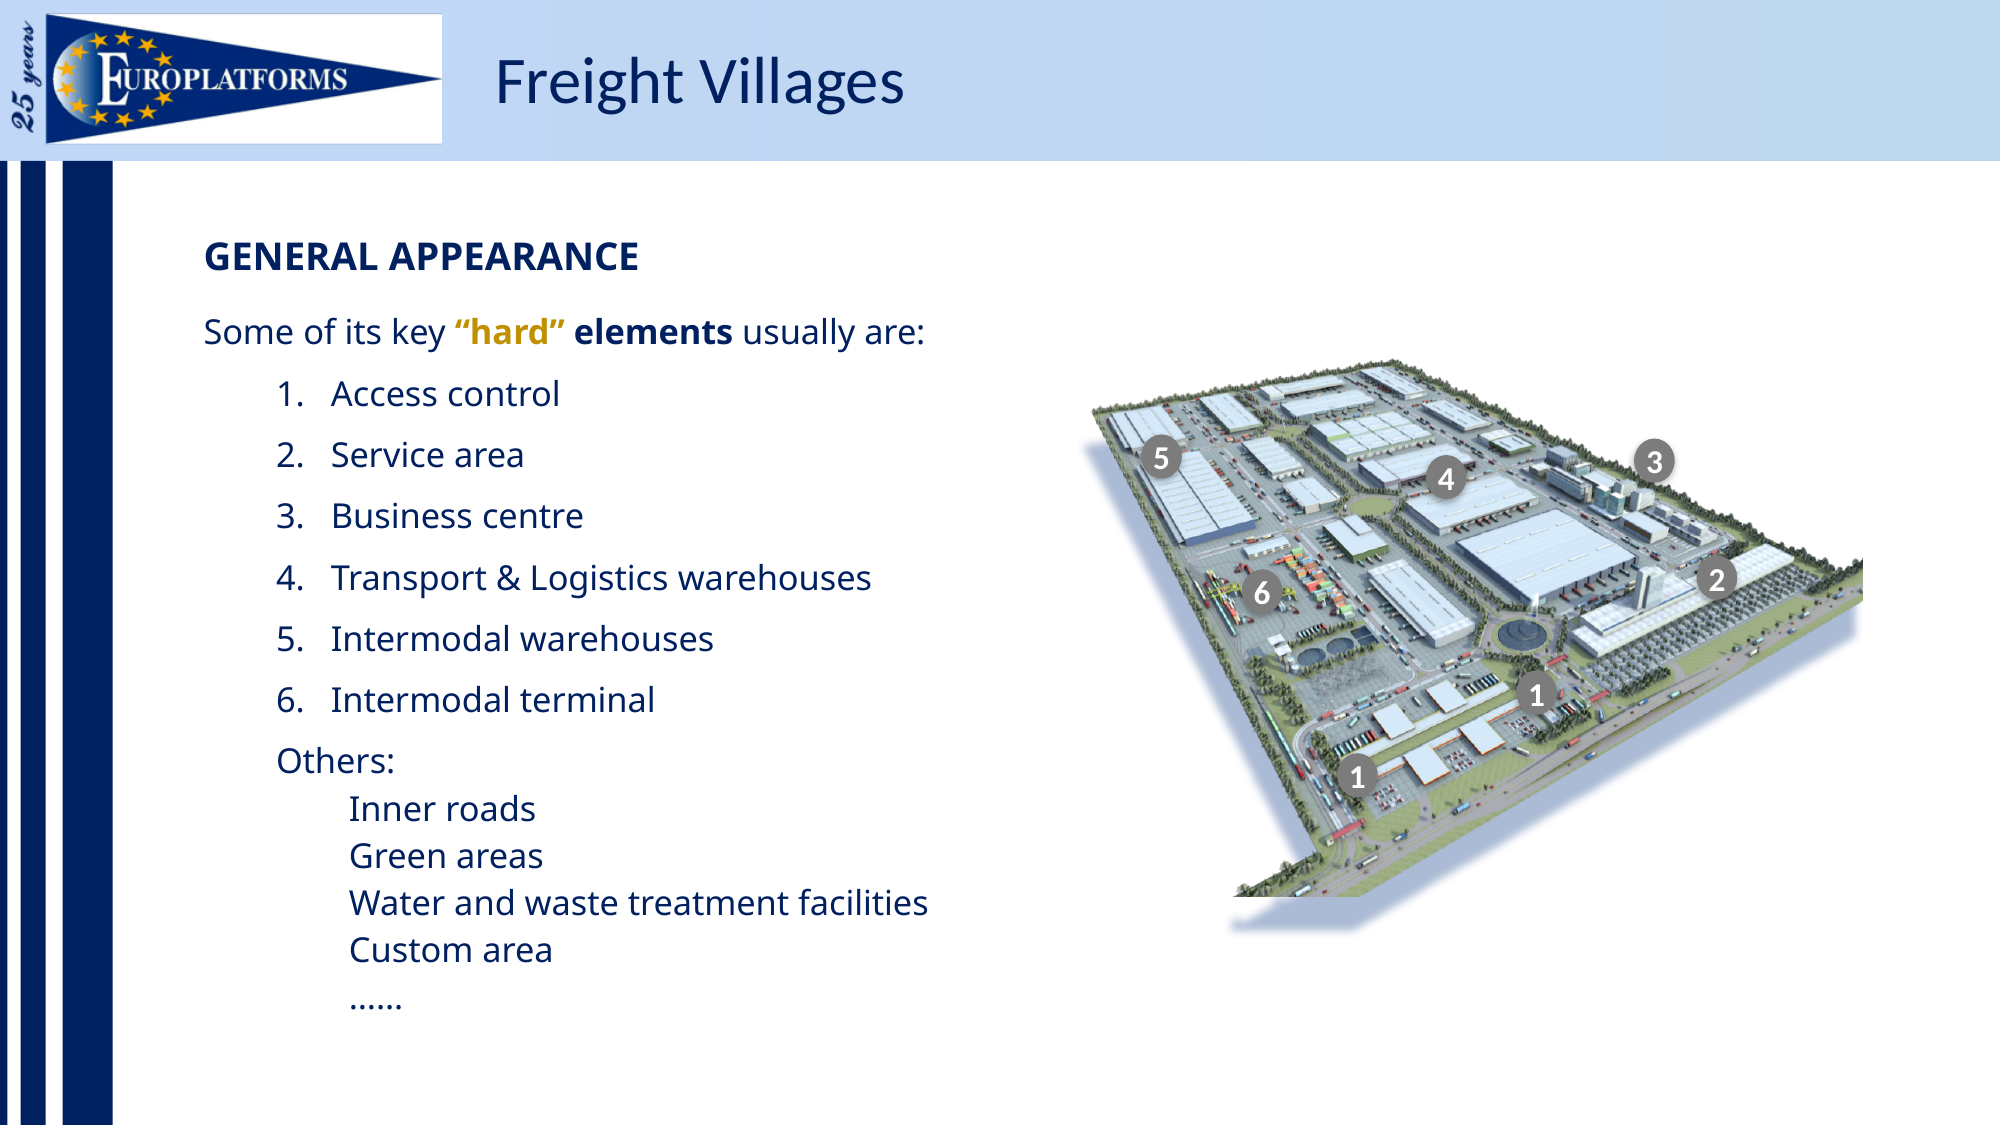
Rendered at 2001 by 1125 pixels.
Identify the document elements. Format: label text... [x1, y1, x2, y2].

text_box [1089, 356, 1863, 897]
text_box [0, 0, 2000, 162]
text_box GENERAL APPEARANCE Some of its key “hard” elements usually are: Access control Service area Business centre Transport & Logistics warehouses Intermodal warehouses Intermodal terminal Others: Inner roads Green areas Water and waste treatment facilities Custom area …… [188, 227, 1371, 1026]
text_box Freight Villages [480, 29, 1869, 125]
picture [0, 8, 442, 161]
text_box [0, 586, 539, 700]
